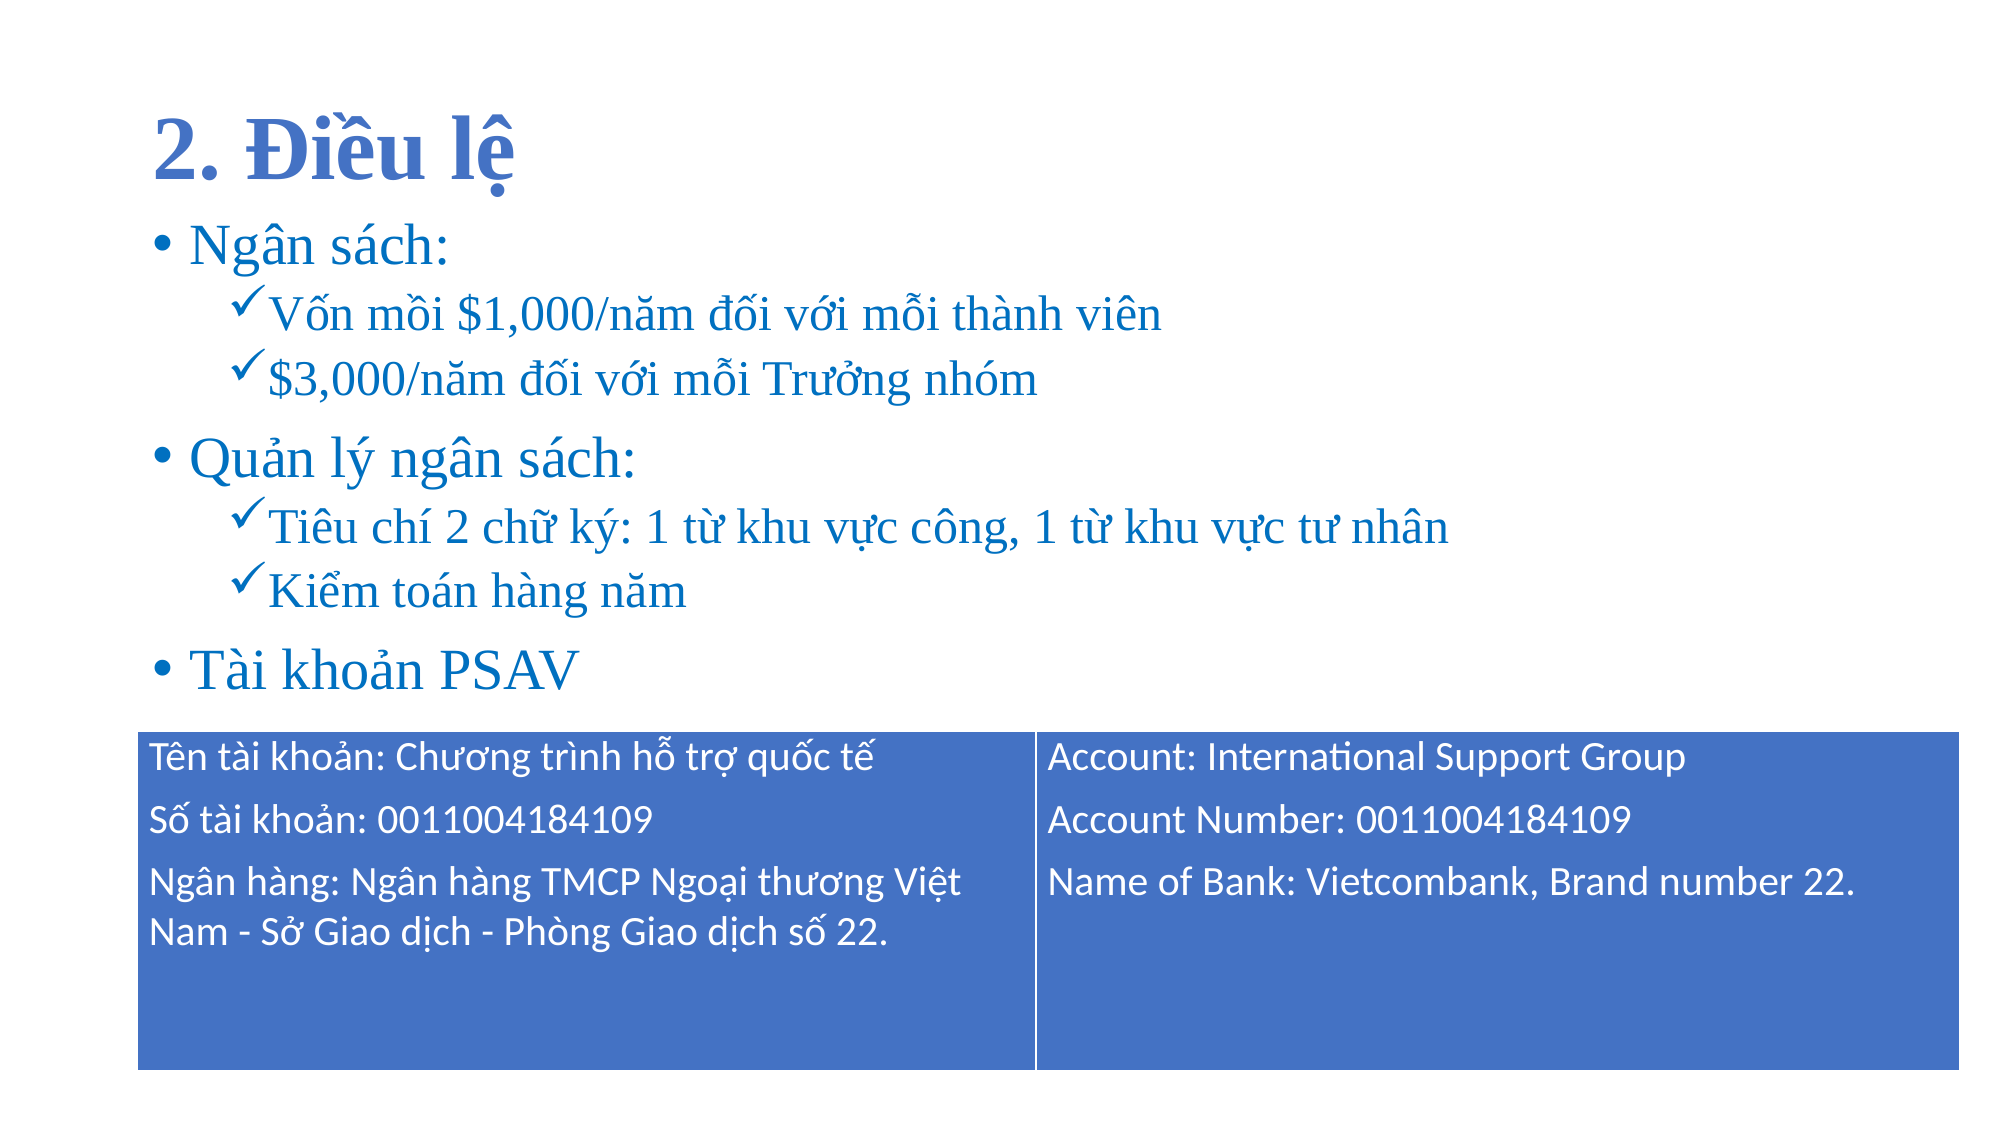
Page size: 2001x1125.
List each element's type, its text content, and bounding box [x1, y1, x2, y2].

table_header Tên tài khoản: Chương trình hỗ trợ quốc tế Số tài khoản: 0011004184109 Ngân hàng: Ngân hàng TMCP Ngoại thương Việt Nam - Sở Giao dịch - Phòng Giao dịch số 22. [138, 732, 1035, 1070]
table_header Account: International Support Group Account Number: 0011004184109 Name of Bank: Vietcombank, Brand number 22. [1037, 732, 1959, 1070]
title 2. Điều lệ [137, 22, 1863, 206]
list Ngân sách: Vốn mồi $1,000/năm đối với mỗi thành viên $3,000/năm đối với mỗi Trưởng nhóm Quản lý ngân sách: Tiêu chí 2 chữ ký: 1 từ khu vực công, 1 từ khu vực tư nhân Kiểm toán hàng năm Tài khoản PSAV [137, 206, 1863, 730]
